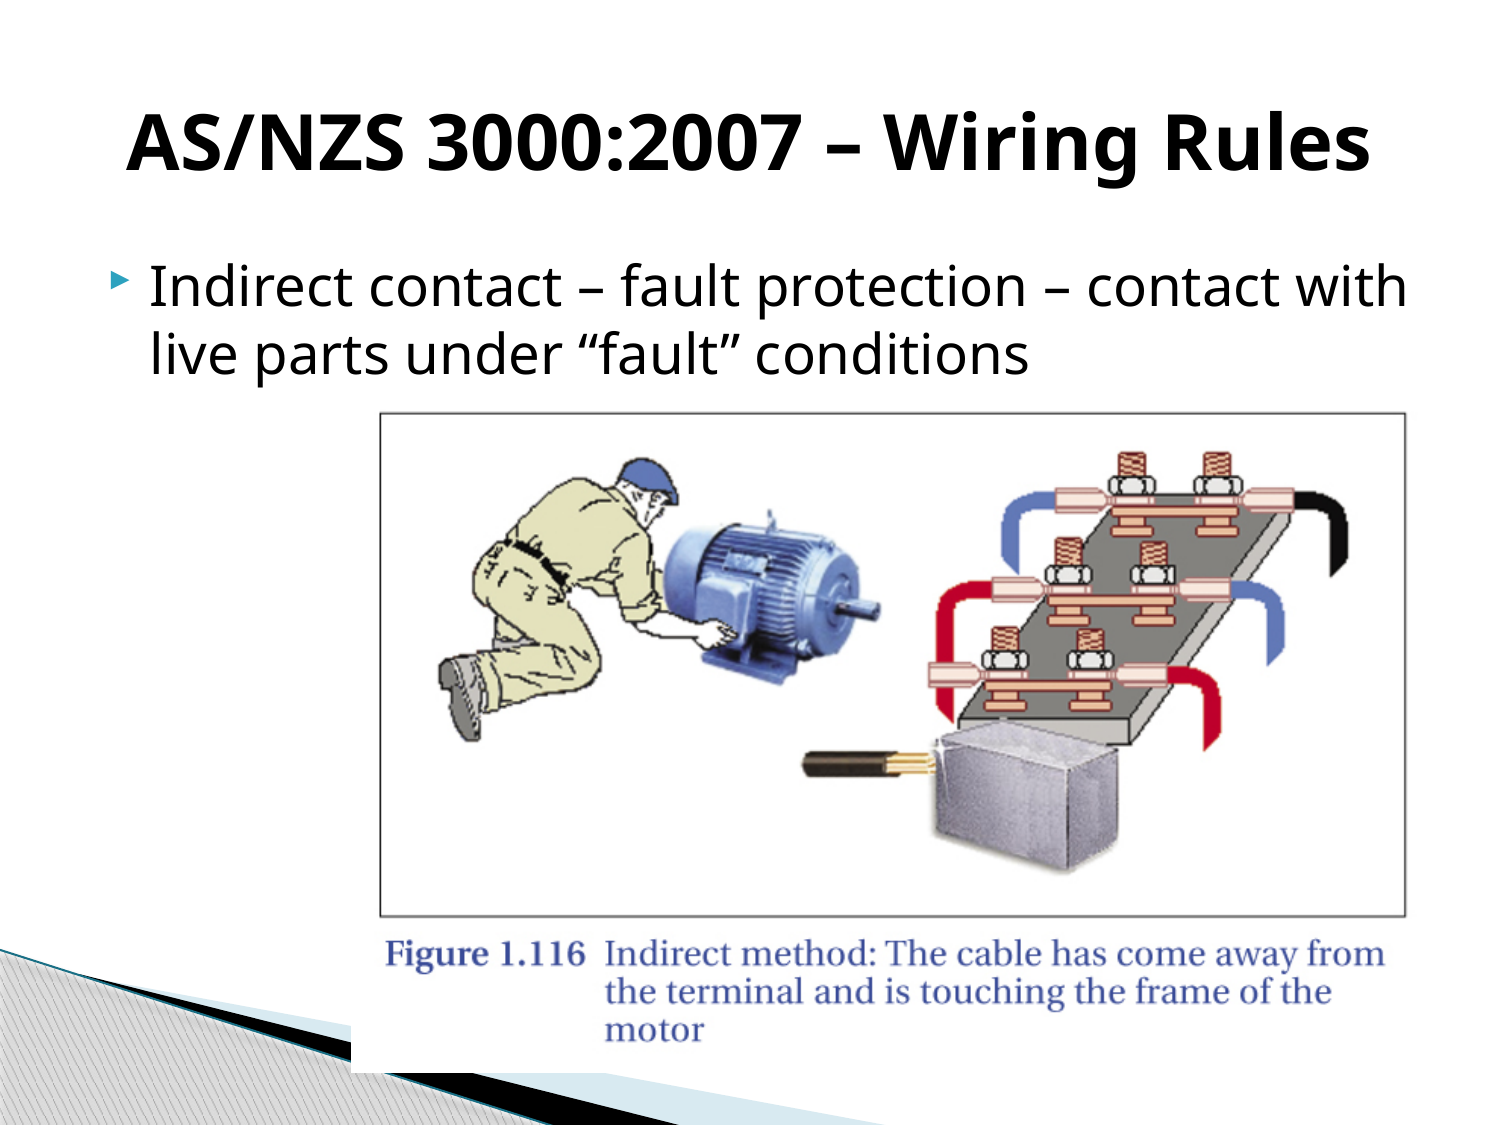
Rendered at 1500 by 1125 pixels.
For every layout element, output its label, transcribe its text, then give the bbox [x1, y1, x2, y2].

title AS/NZS 3000:2007 – Wiring Rules [75, 45, 1425, 233]
picture [351, 386, 1419, 1074]
list Indirect contact – fault protection – contact with live parts under “fault” conditions [75, 243, 1425, 986]
